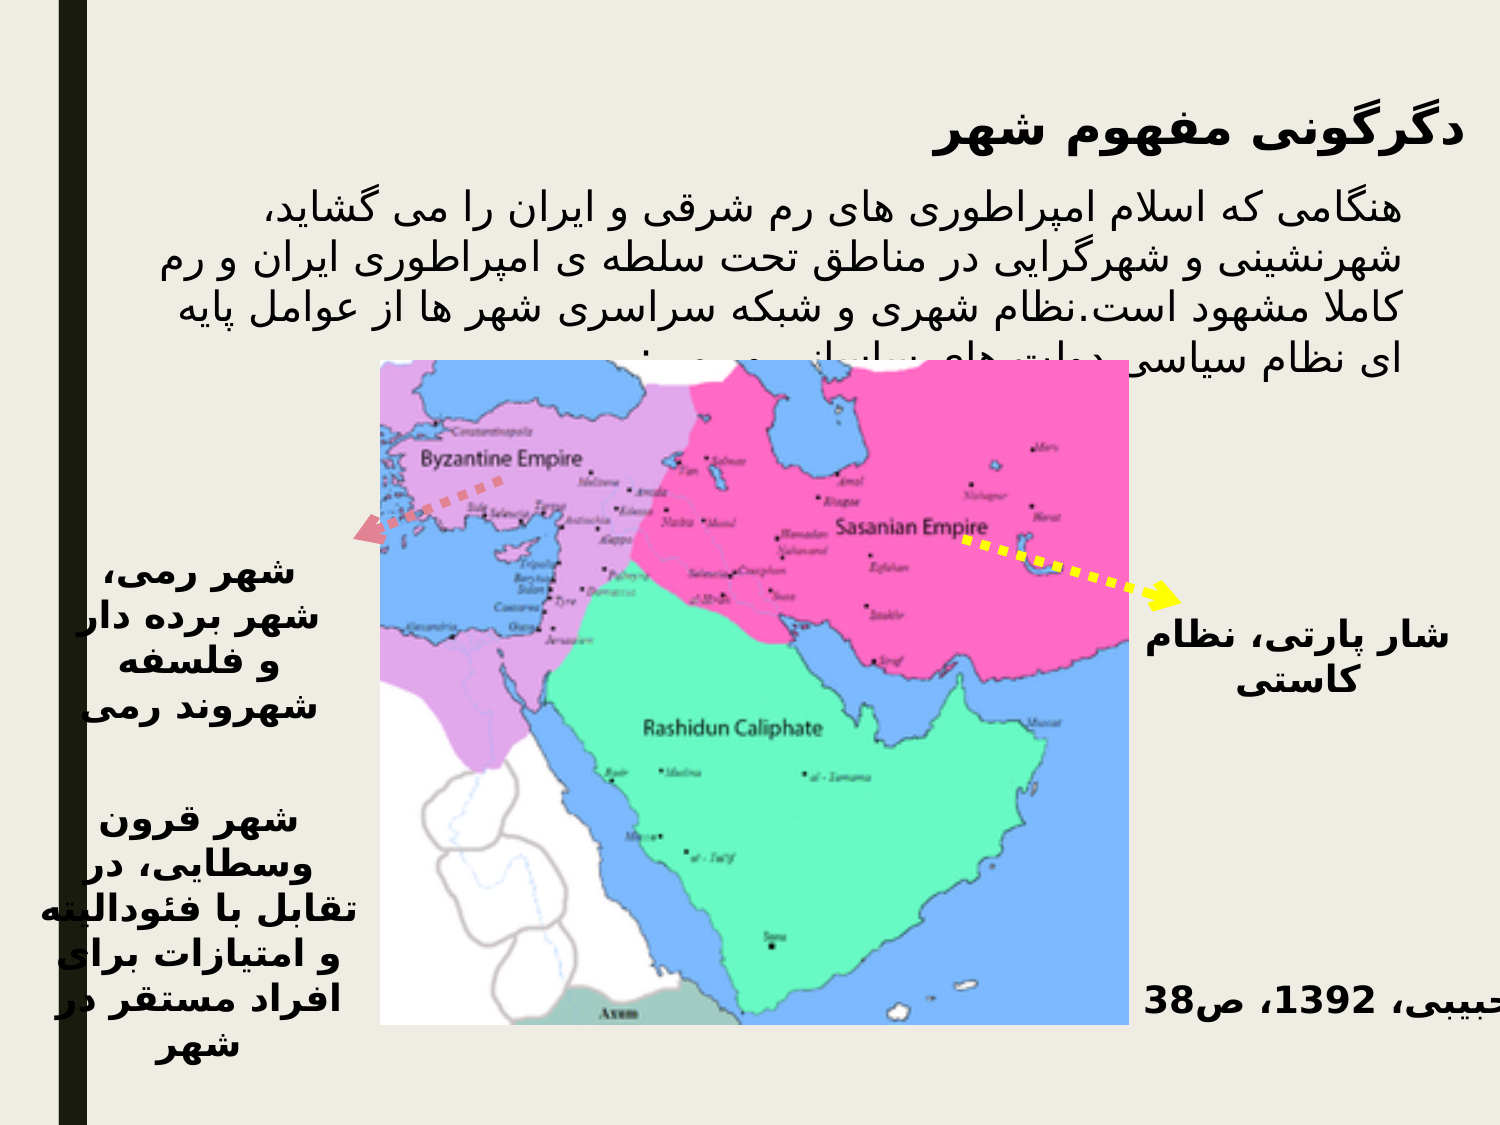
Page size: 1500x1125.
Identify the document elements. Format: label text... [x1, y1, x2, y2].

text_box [962, 538, 1182, 604]
text_box شار پارتی، نظام کاستی [1129, 603, 1480, 708]
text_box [353, 479, 502, 539]
picture [380, 360, 1129, 1025]
text_box شهر رمی، شهر برده دار و فلسفه شهروند رمی [45, 538, 354, 734]
text_box شهر قرون وسطایی، در تقابل با فئودالیته و امتیازات برای افراد مستقر در شهر [21, 786, 377, 1117]
text_box دگرگونی مفهوم شهر [919, 78, 1481, 162]
text_box هنگامی که اسلام امپراطوری های رم شرقی و ایران را می گشاید، شهرنشینی و شهرگرایی در مناطق تحت سلطه ی امپراطوری ایران و رم کاملا مشهود است.نظام شهری و شبکه سراسری شهر ها از عوامل پایه ای نظام سیاسی دولت های ساسانی و رمی: [136, 172, 1419, 388]
text_box حبیبی، 1392، ص38 [1128, 968, 1500, 1029]
